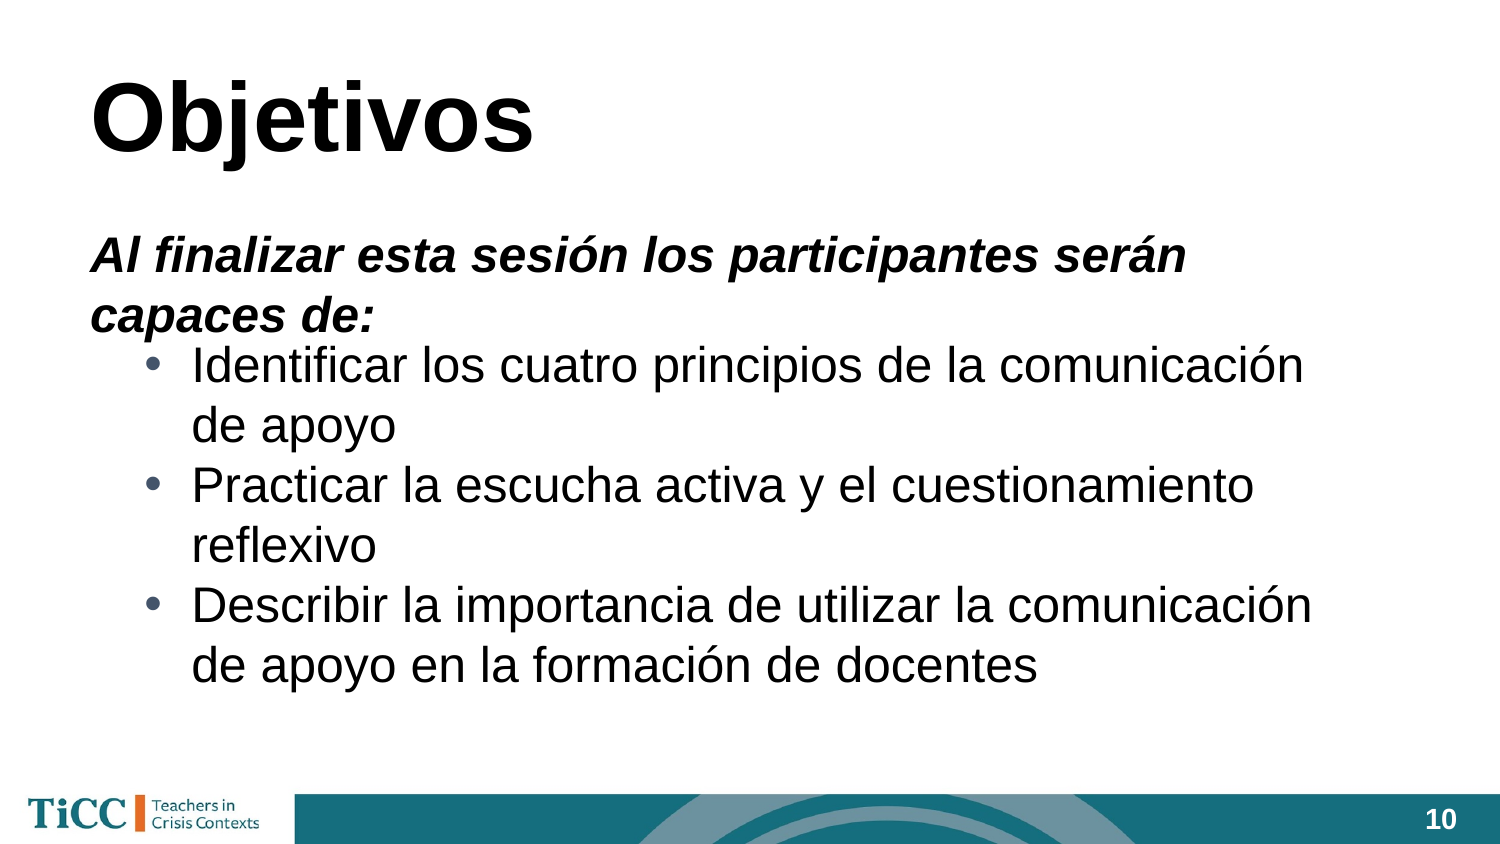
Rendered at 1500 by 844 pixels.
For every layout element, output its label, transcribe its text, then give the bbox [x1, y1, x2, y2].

text_box Identificar los cuatro principios de la comunicación de apoyo Practicar la escucha activa y el cuestionamiento reflexivo Describir la importancia de utilizar la comunicación de apoyo en la formación de docentes [129, 317, 1371, 766]
title Objetivos [75, 0, 1500, 187]
slide_number ‹#› [1410, 785, 1500, 844]
list [75, 239, 1425, 808]
text_box Al finalizar esta sesión los participantes serán capaces de: [74, 215, 1357, 291]
picture [0, 0, 1500, 844]
